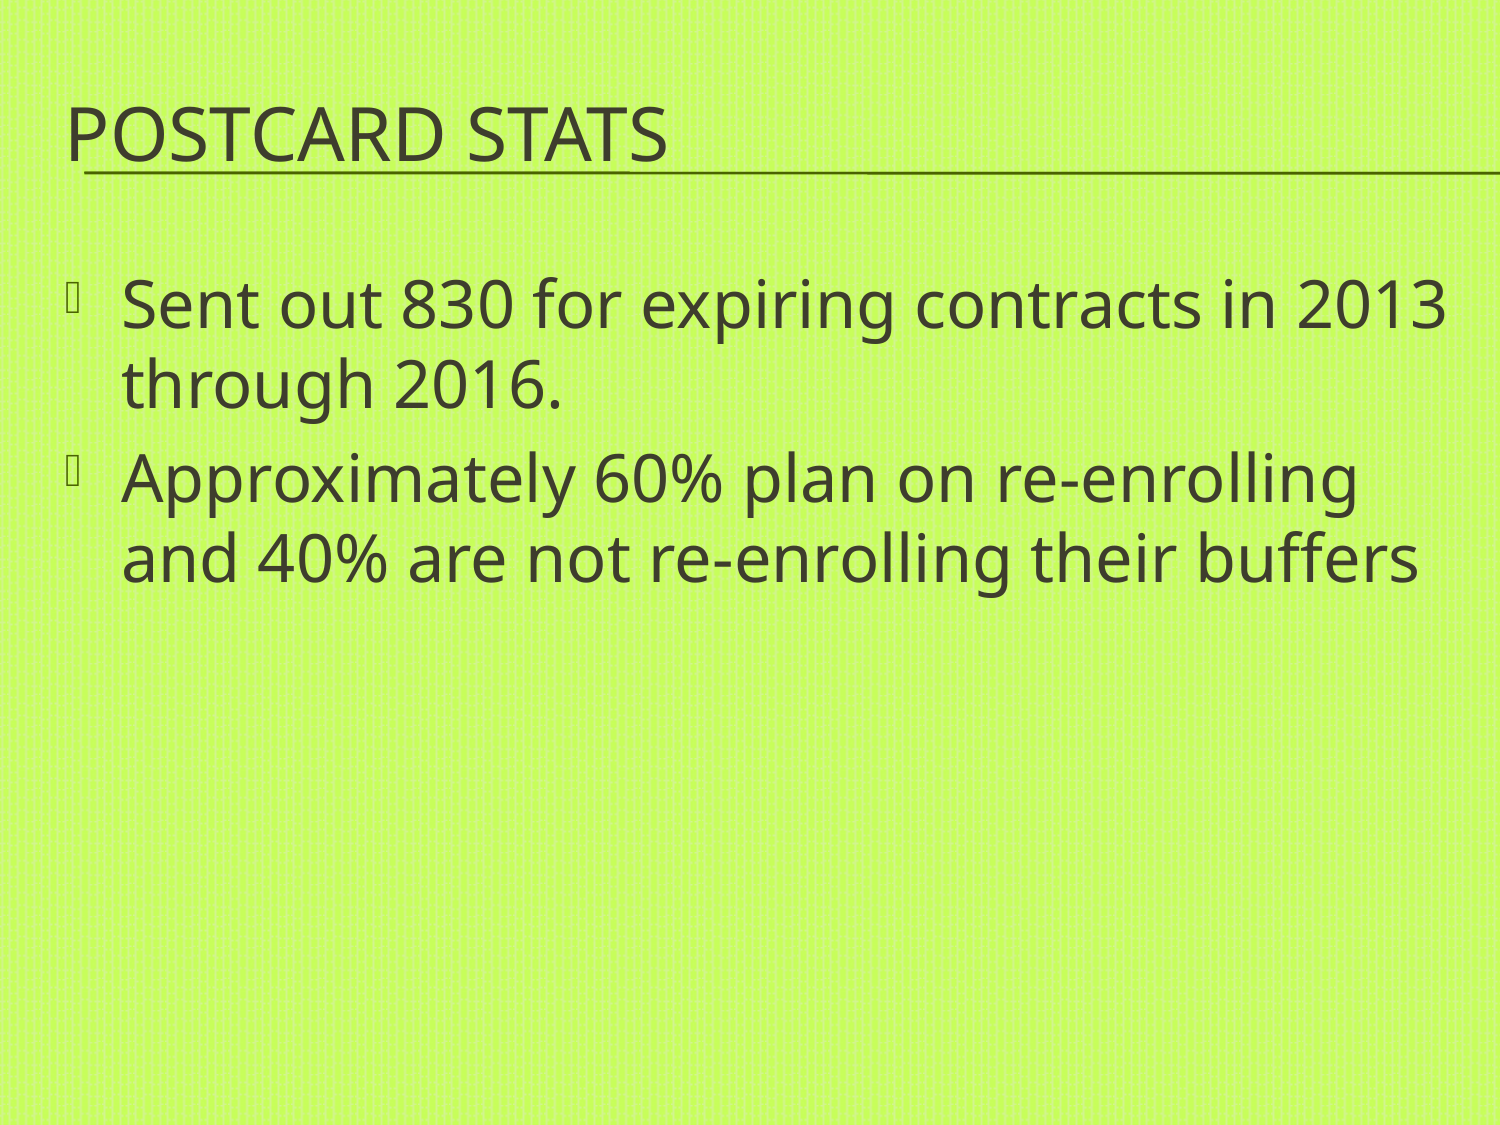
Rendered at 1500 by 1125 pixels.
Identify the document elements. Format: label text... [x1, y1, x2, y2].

title Postcard Stats [50, 62, 1475, 200]
list Sent out 830 for expiring contracts in 2013 through 2016. Approximately 60% plan on re-enrolling and 40% are not re-enrolling their buffers [50, 254, 1475, 998]
